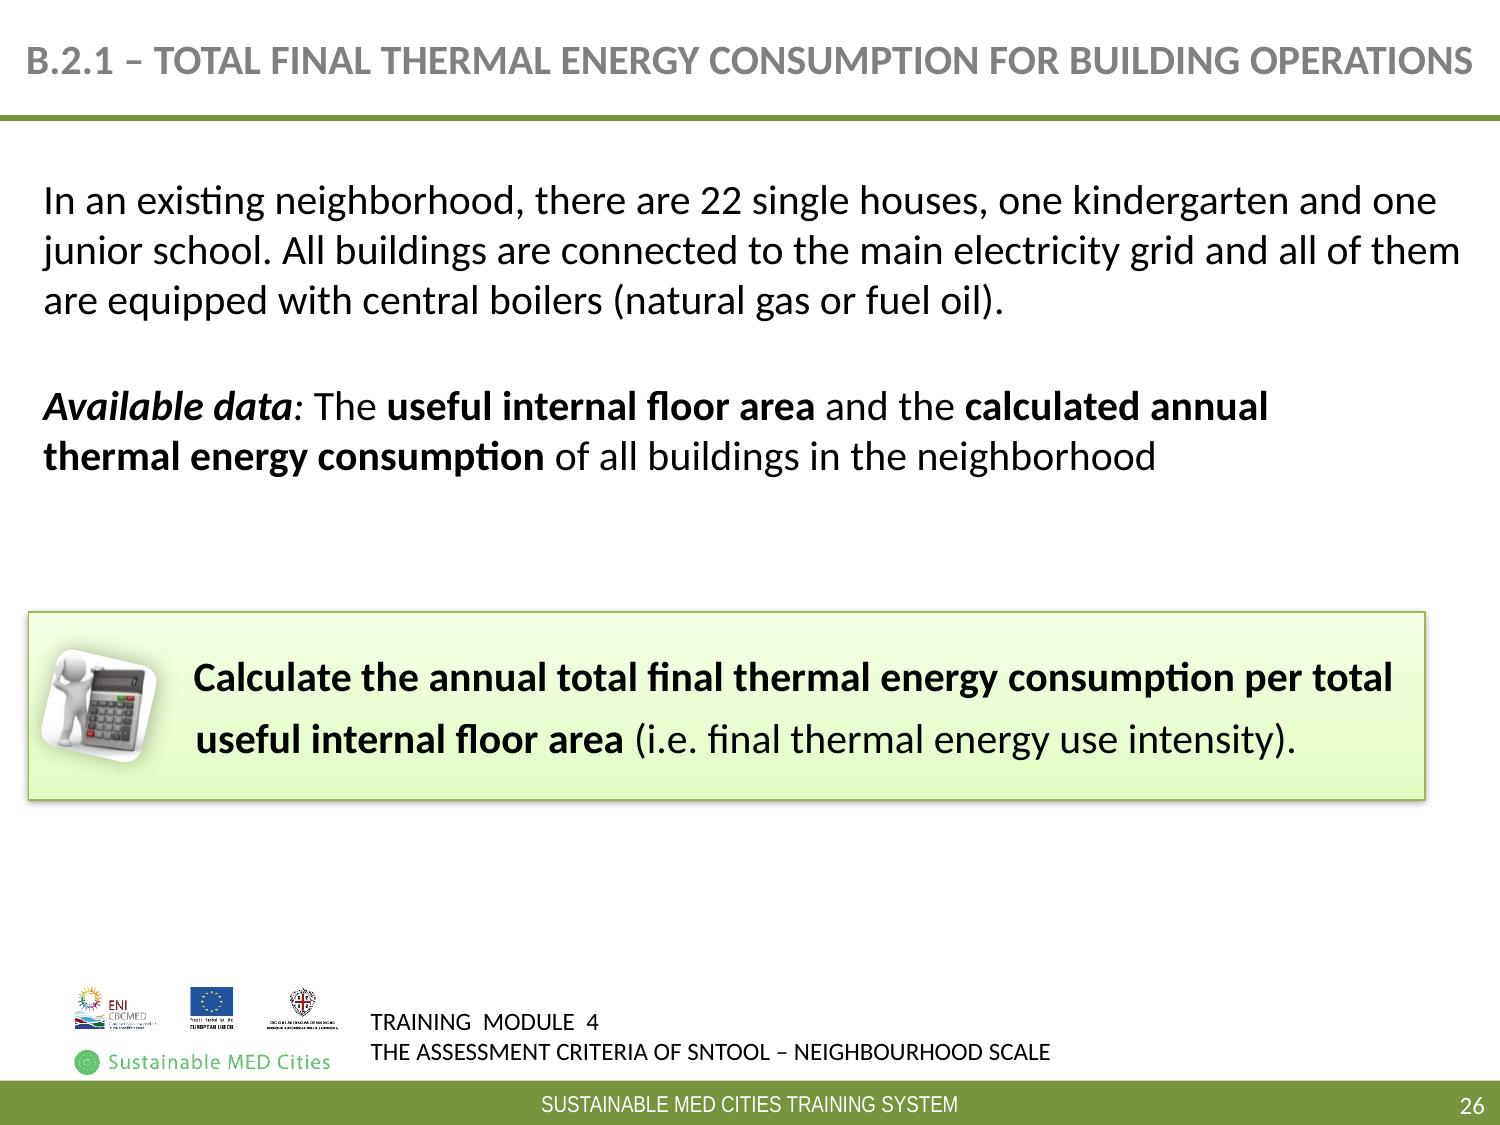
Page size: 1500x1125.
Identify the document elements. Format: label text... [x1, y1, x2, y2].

slide_number 26 [1399, 1074, 1500, 1125]
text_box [28, 611, 1426, 801]
text_box Available data: The useful internal floor area and the calculated annual thermal energy consumption of all buildings in the neighborhood [28, 371, 1380, 499]
title B.2.1 – TOTAL FINAL THERMAL ENERGY CONSUMPTION FOR BUILDING OPERATIONS [0, 0, 1500, 117]
list In an existing neighborhood, there are 22 single houses, one kindergarten and one junior school. All buildings are connected to the main electricity grid and all of them are equipped with central boilers (natural gas or fuel oil). [28, 165, 1488, 338]
picture [62, 978, 356, 1080]
